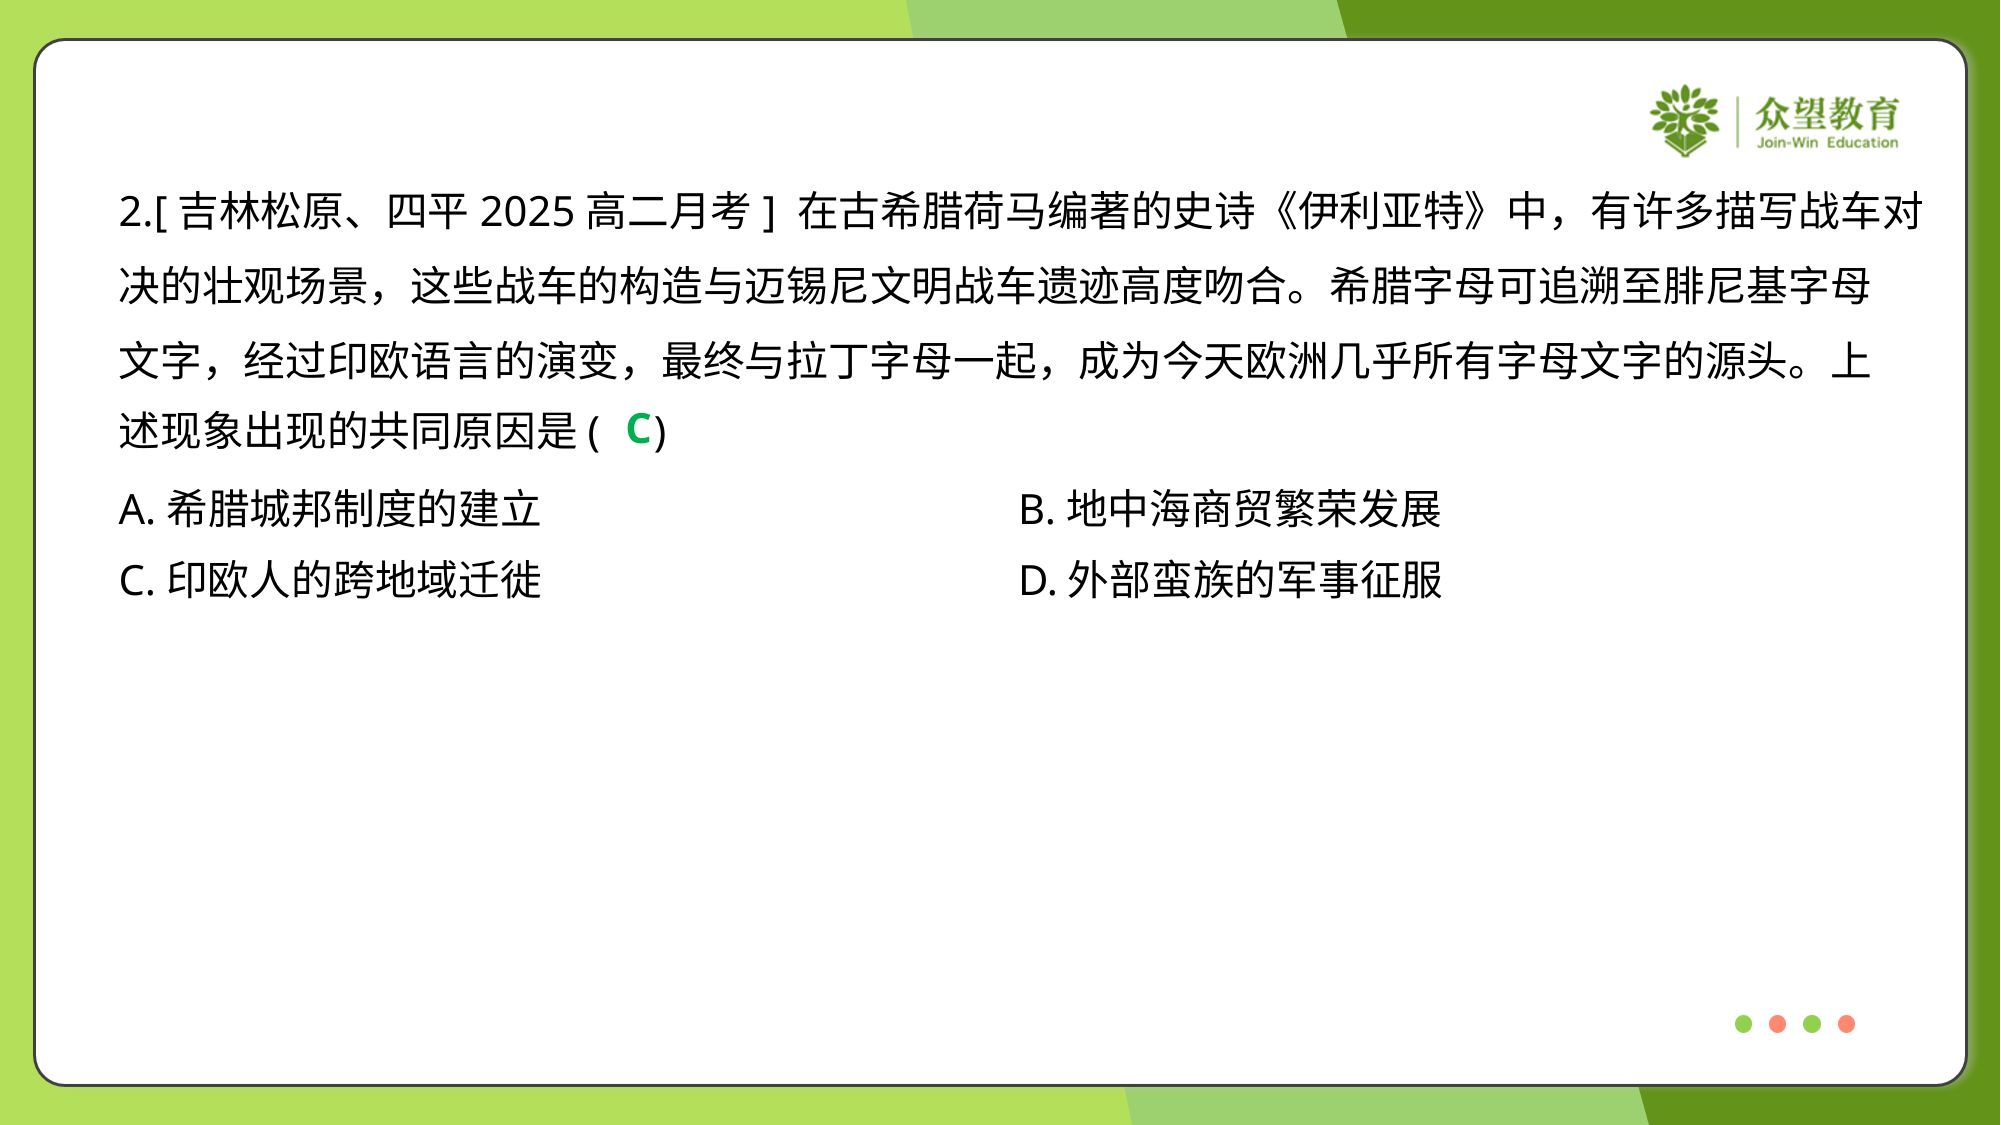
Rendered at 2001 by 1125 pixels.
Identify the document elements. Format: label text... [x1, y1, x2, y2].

text_box 2.[吉林松原、四平2025高二月考] 在古希腊荷马编著的史诗《伊利亚特》中，有许多描写战车对 决的壮观场景，这些战车的构造与迈锡尼文明战车遗迹高度吻合。希腊字母可追溯至腓尼基字母 文字，经过印欧语言的演变，最终与拉丁字母一起，成为今天欧洲几乎所有字母文字的源头。上 述现象出现的共同原因是( ) [118, 159, 1883, 448]
text_box A.希腊城邦制度的建立 B.地中海商贸繁荣发展 C.印欧人的跨地域迁徙 D.外部蛮族的军事征服 [118, 457, 1883, 597]
picture [0, 0, 2000, 1125]
text_box C [609, 381, 668, 446]
